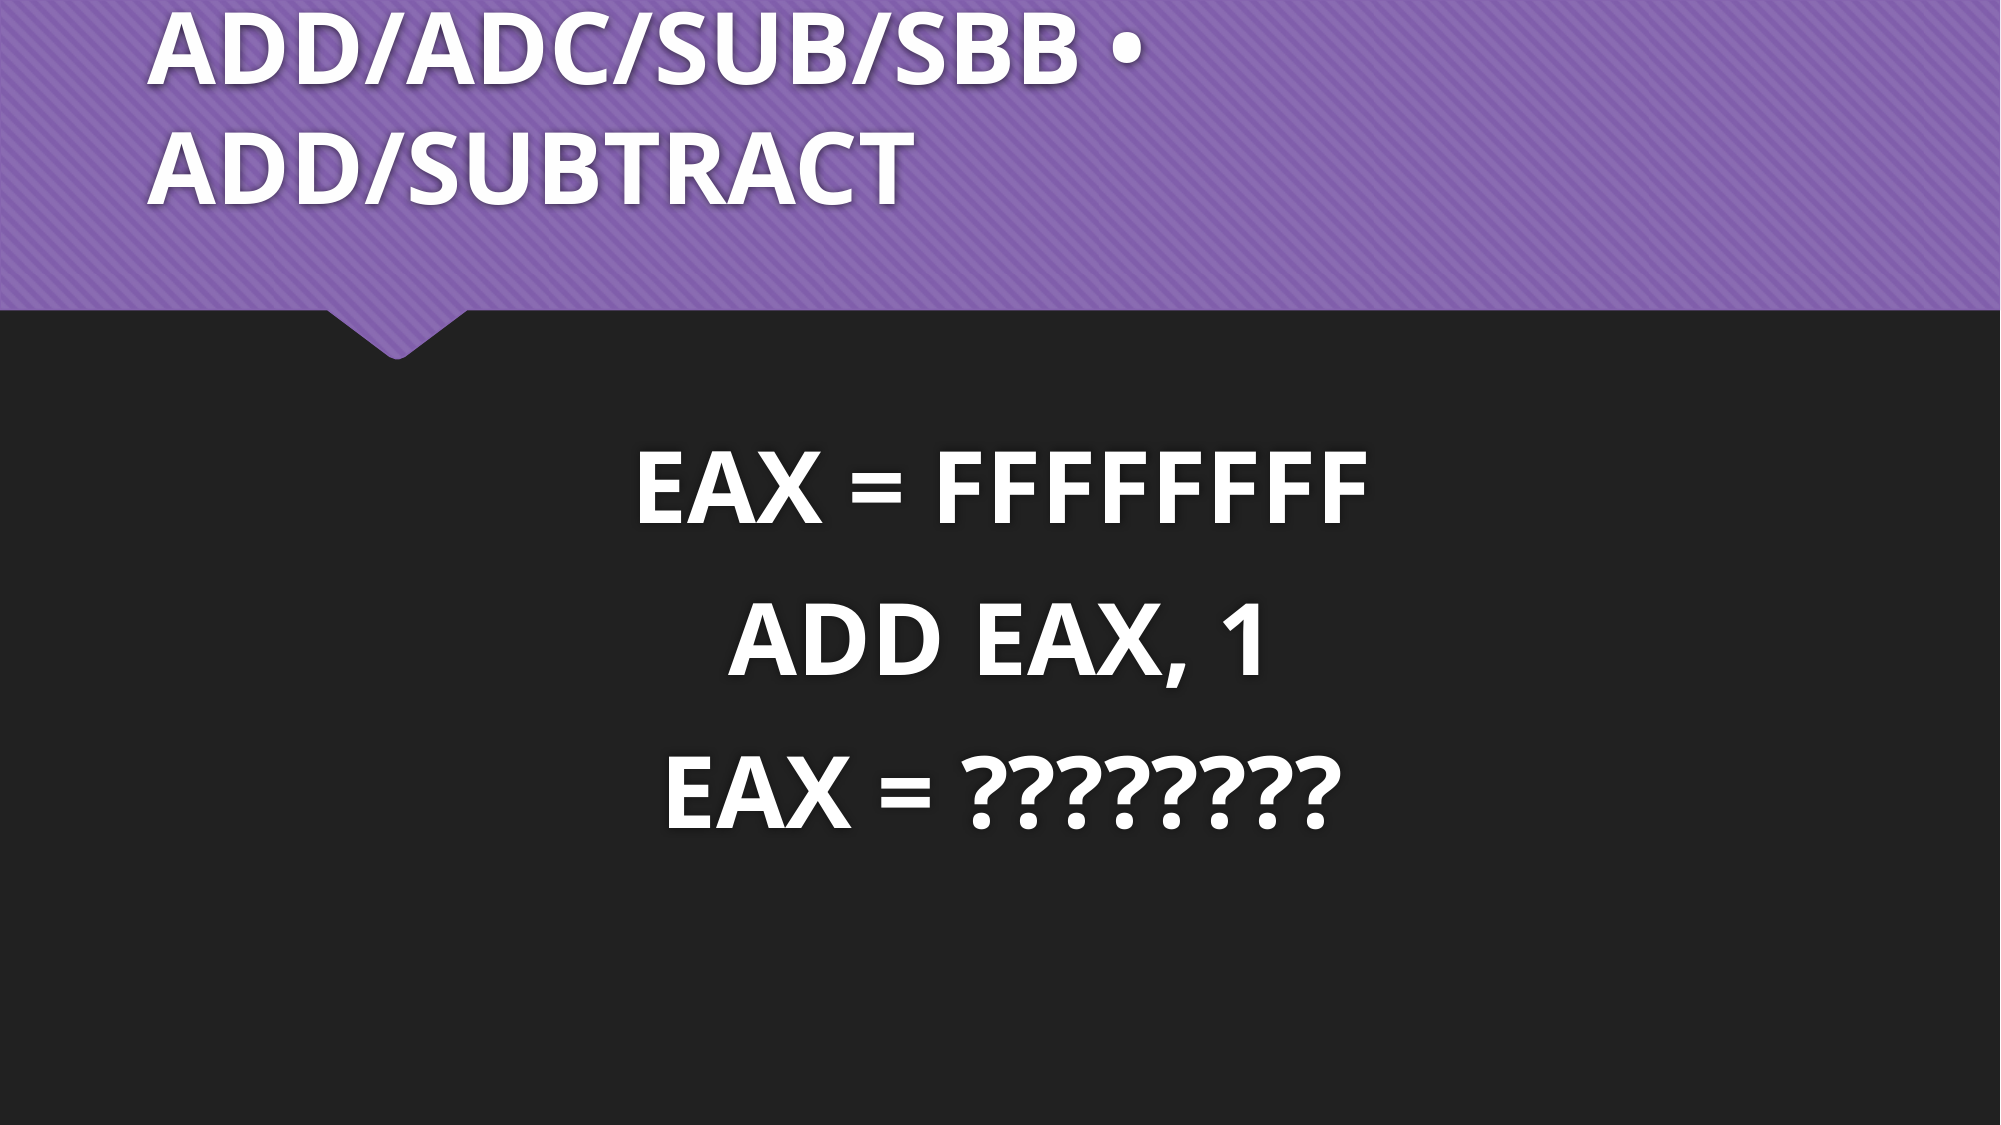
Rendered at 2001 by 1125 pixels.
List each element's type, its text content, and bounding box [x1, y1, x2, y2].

title ADD/ADC/SUB/SBB • ADD/SUBTRACT [132, 73, 1868, 233]
list EAX = FFFFFFFF ADD EAX, 1 EAX = ???????? [84, 364, 1919, 1060]
